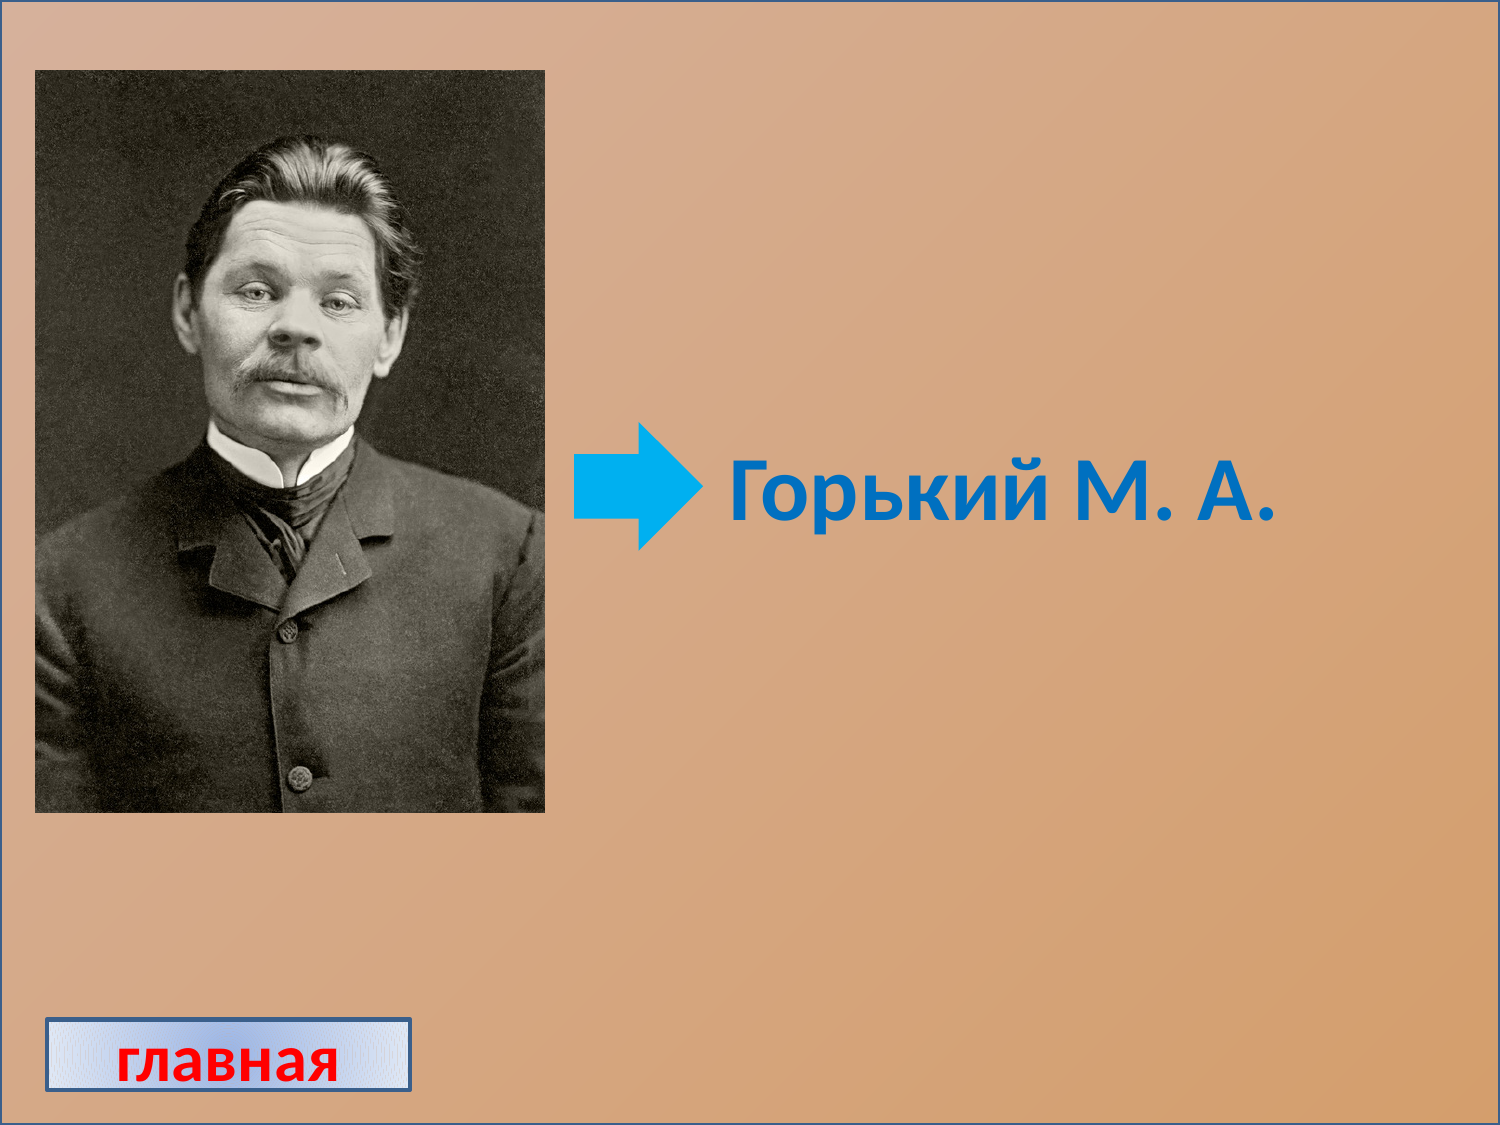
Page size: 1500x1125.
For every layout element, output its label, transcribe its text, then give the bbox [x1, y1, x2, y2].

picture [34, 70, 545, 813]
text_box [0, 0, 1500, 1125]
text_box Горький М. А. [714, 421, 1336, 547]
text_box [572, 419, 706, 553]
text_box главная [45, 1017, 412, 1092]
